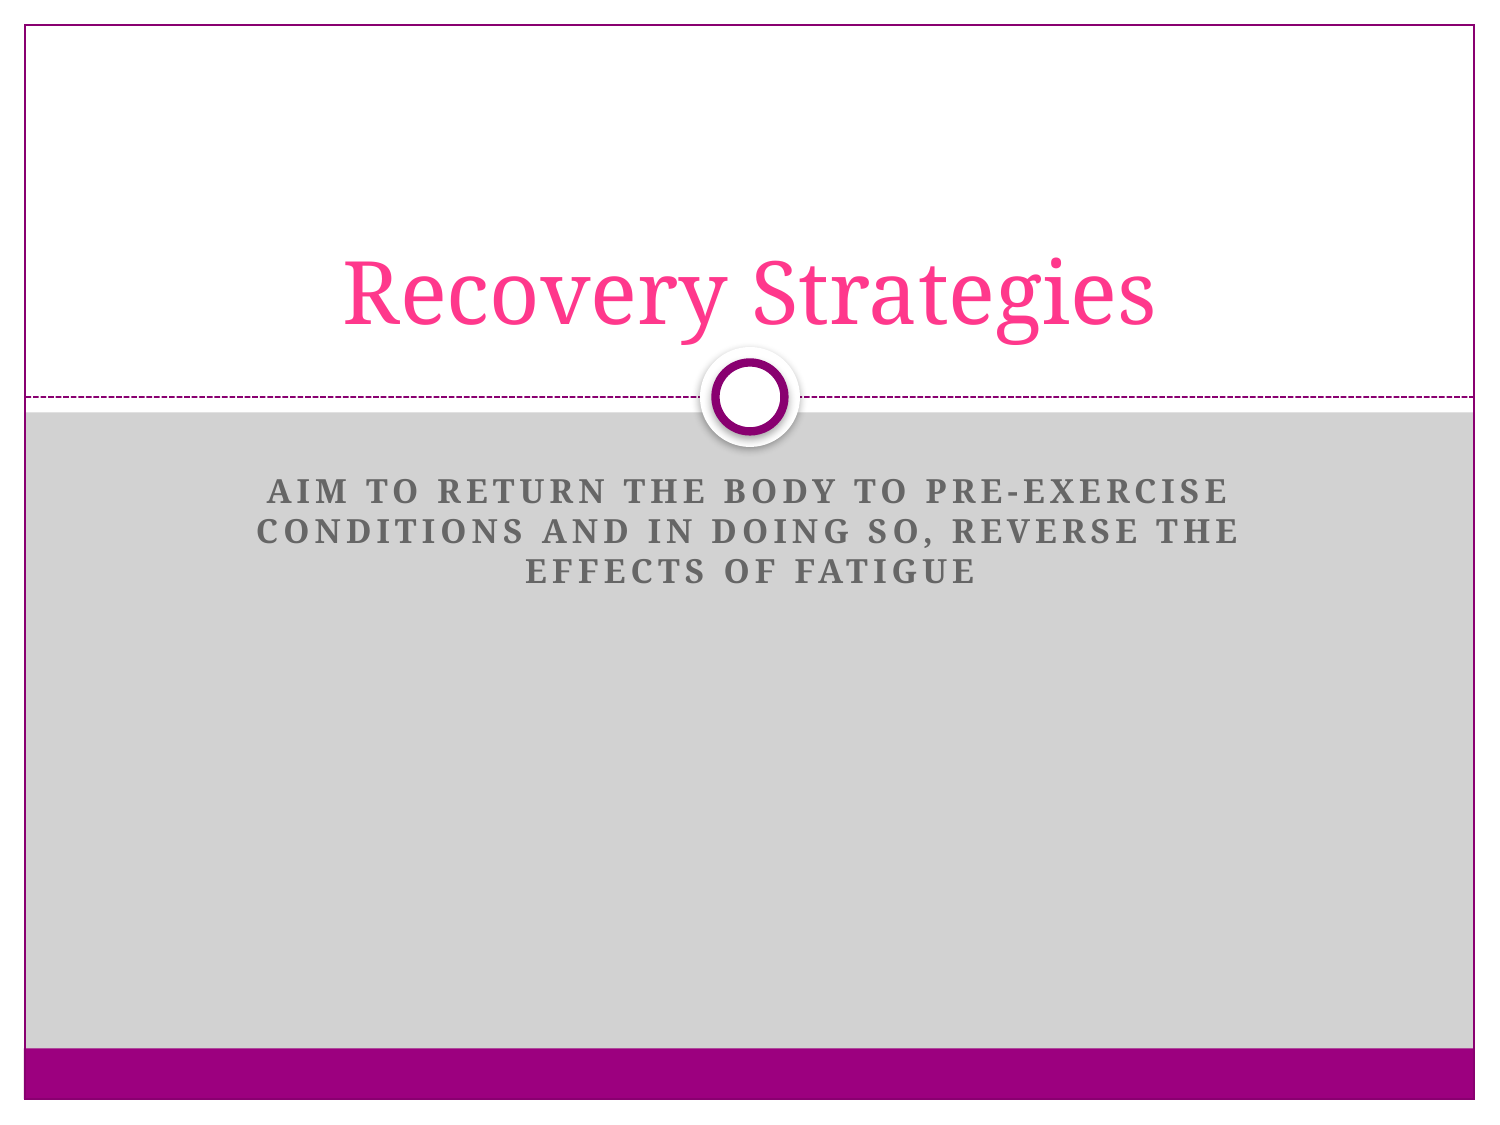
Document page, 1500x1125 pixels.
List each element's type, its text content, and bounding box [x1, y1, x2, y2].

title Recovery Strategies [112, 62, 1388, 350]
subtitle Aim to return the body to pre-exercise conditions and in doing so, reverse the effects of fatigue [225, 462, 1275, 750]
